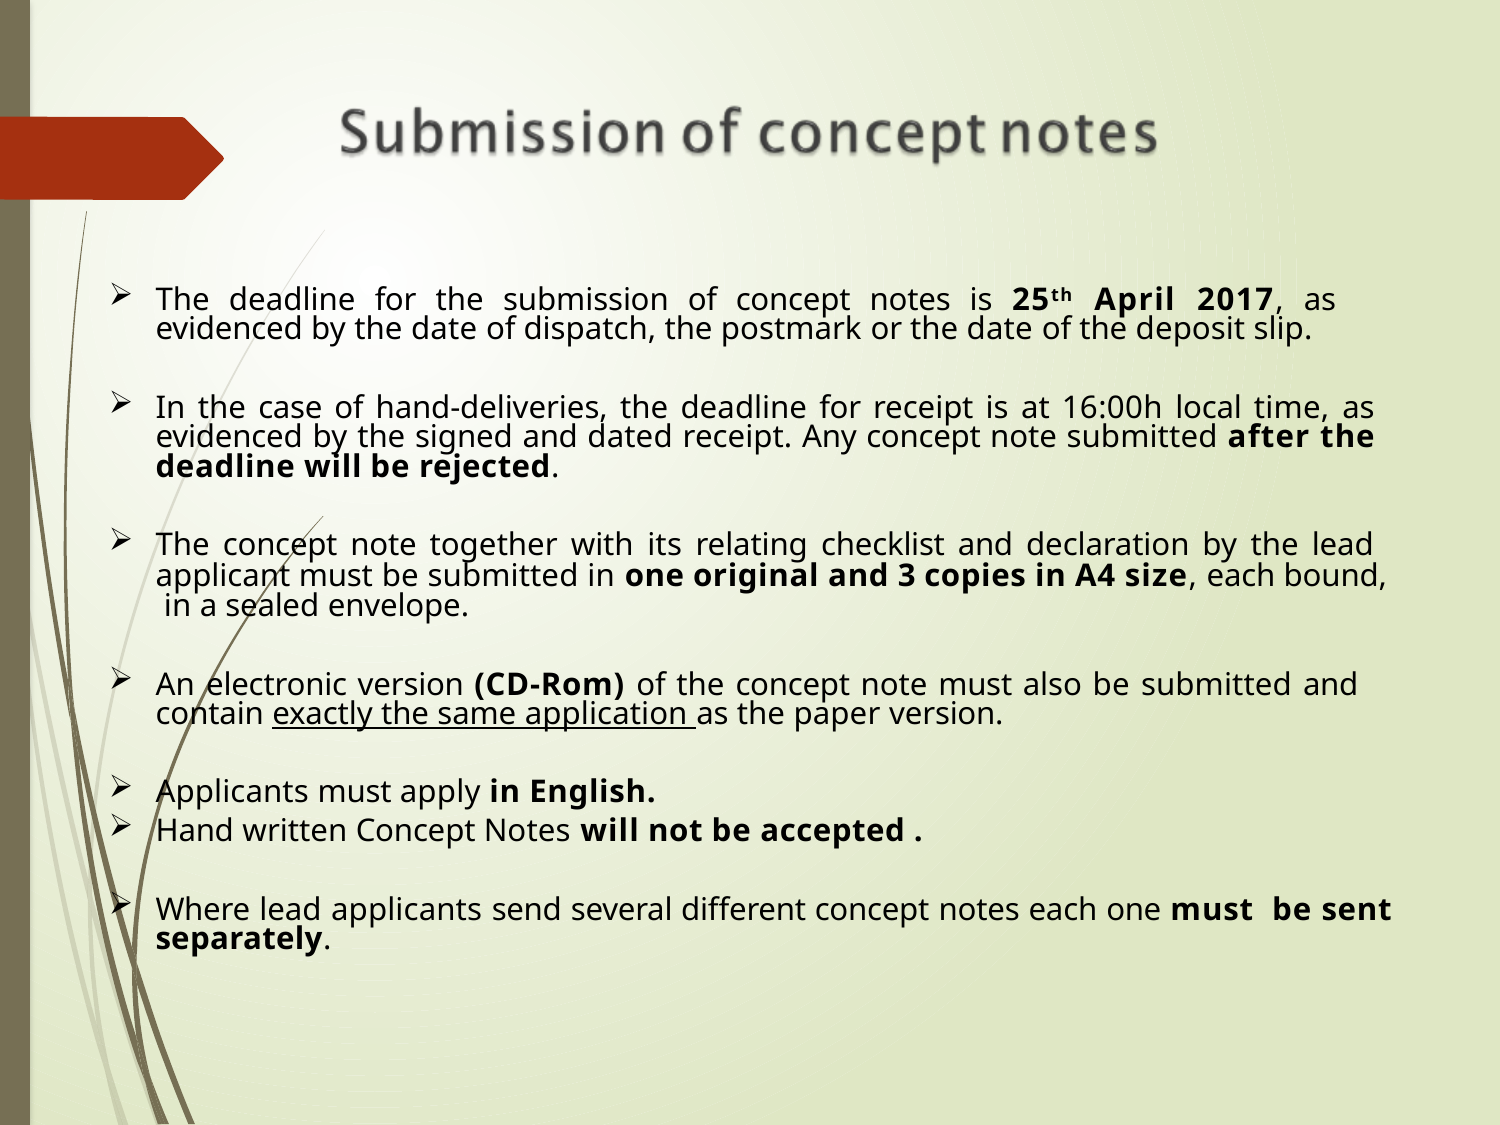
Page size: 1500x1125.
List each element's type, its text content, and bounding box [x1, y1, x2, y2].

text_box [298, 81, 1222, 183]
text_box The deadline for the submission of concept notes is 25th April 2017, as evidenced by the date of dispatch, the postmark or the date of the deposit slip. In the case of hand-deliveries, the deadline for receipt is at 16:00h local time, as evidenced by the signed and dated receipt. Any concept note submitted after the deadline will be rejected. The concept note together with its relating checklist and declaration by the lead applicant must be submitted in one original and 3 copies in A4 size, each bound, in a sealed envelope. An electronic version (CD-Rom) of the concept note must also be submitted and contain exactly the same application as the paper version. Applicants must apply in English. Hand written Concept Notes will not be accepted . Where lead applicants send several different concept notes each one must be sent separately. [106, 249, 1404, 956]
